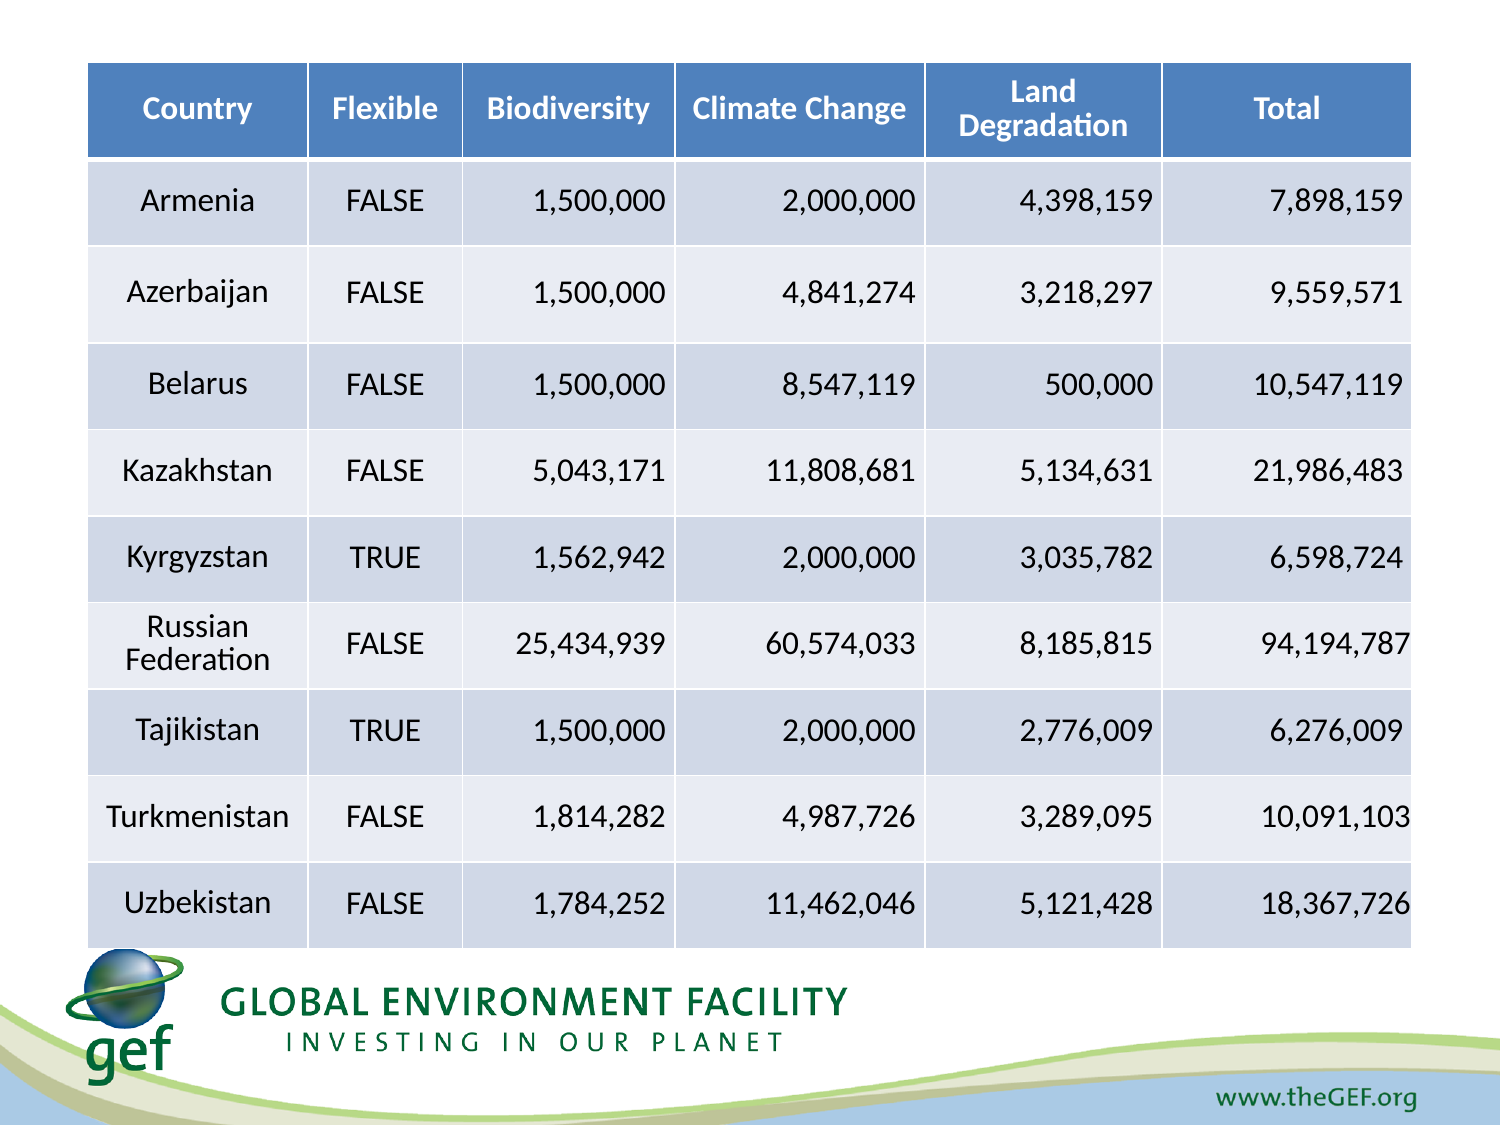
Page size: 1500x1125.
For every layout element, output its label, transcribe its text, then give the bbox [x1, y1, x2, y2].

table_cell 6,276,009 [1163, 690, 1411, 775]
table_cell 11,808,681 [676, 430, 924, 515]
table_cell 5,134,631 [926, 430, 1161, 515]
table_cell Belarus [88, 344, 307, 429]
table_cell Azerbaijan [88, 247, 307, 342]
table_cell 2,000,000 [676, 162, 924, 245]
table_cell 7,898,159 [1163, 162, 1411, 245]
table_cell 8,185,815 [926, 603, 1161, 688]
table_cell Armenia [88, 162, 307, 245]
table_cell TRUE [309, 690, 462, 775]
table_header Biodiversity [463, 63, 674, 157]
table_cell 1,784,252 [463, 863, 674, 948]
table_cell 18,367,726 [1163, 863, 1411, 948]
table_cell Kazakhstan [88, 430, 307, 515]
table_cell FALSE [309, 603, 462, 688]
table_cell 2,776,009 [926, 690, 1161, 775]
table_cell 1,500,000 [463, 344, 674, 429]
table_cell 25,434,939 [463, 603, 674, 688]
table_cell FALSE [309, 344, 462, 429]
table_cell 4,987,726 [676, 776, 924, 861]
table_cell Turkmenistan [88, 776, 307, 861]
table_cell Uzbekistan [88, 863, 307, 948]
picture [0, 920, 1500, 1125]
table_cell 11,462,046 [676, 863, 924, 948]
table_cell FALSE [309, 162, 462, 245]
table_cell Tajikistan [88, 690, 307, 775]
table_cell 1,500,000 [463, 247, 674, 342]
table_cell 500,000 [926, 344, 1161, 429]
table_cell 10,091,103 [1163, 776, 1411, 861]
table_cell FALSE [309, 776, 462, 861]
table_cell FALSE [309, 247, 462, 342]
table_cell 8,547,119 [676, 344, 924, 429]
table_cell 9,559,571 [1163, 247, 1411, 342]
table_cell 4,841,274 [676, 247, 924, 342]
table_cell 3,289,095 [926, 776, 1161, 861]
table_cell 6,598,724 [1163, 517, 1411, 602]
table_cell 1,562,942 [463, 517, 674, 602]
table_cell 3,218,297 [926, 247, 1161, 342]
table_cell TRUE [309, 517, 462, 602]
table_header Climate Change [676, 63, 924, 157]
table_cell 10,547,119 [1163, 344, 1411, 429]
table_cell 60,574,033 [676, 603, 924, 688]
table_cell 1,814,282 [463, 776, 674, 861]
table_cell 1,500,000 [463, 690, 674, 775]
table_cell 21,986,483 [1163, 430, 1411, 515]
table_header Land Degradation [926, 63, 1161, 157]
table_header Country [88, 63, 307, 157]
table_cell 4,398,159 [926, 162, 1161, 245]
table_cell 94,194,787 [1163, 603, 1411, 688]
table_cell 5,043,171 [463, 430, 674, 515]
table_cell Kyrgyzstan [88, 517, 307, 602]
table_cell FALSE [309, 430, 462, 515]
table_header Flexible [309, 63, 462, 157]
table_cell FALSE [309, 863, 462, 948]
table_cell 3,035,782 [926, 517, 1161, 602]
table_cell 2,000,000 [676, 517, 924, 602]
table_cell Russian Federation [88, 603, 307, 688]
table_cell 1,500,000 [463, 162, 674, 245]
table_cell 2,000,000 [676, 690, 924, 775]
table_header Total [1163, 63, 1411, 157]
table_cell 5,121,428 [926, 863, 1161, 948]
